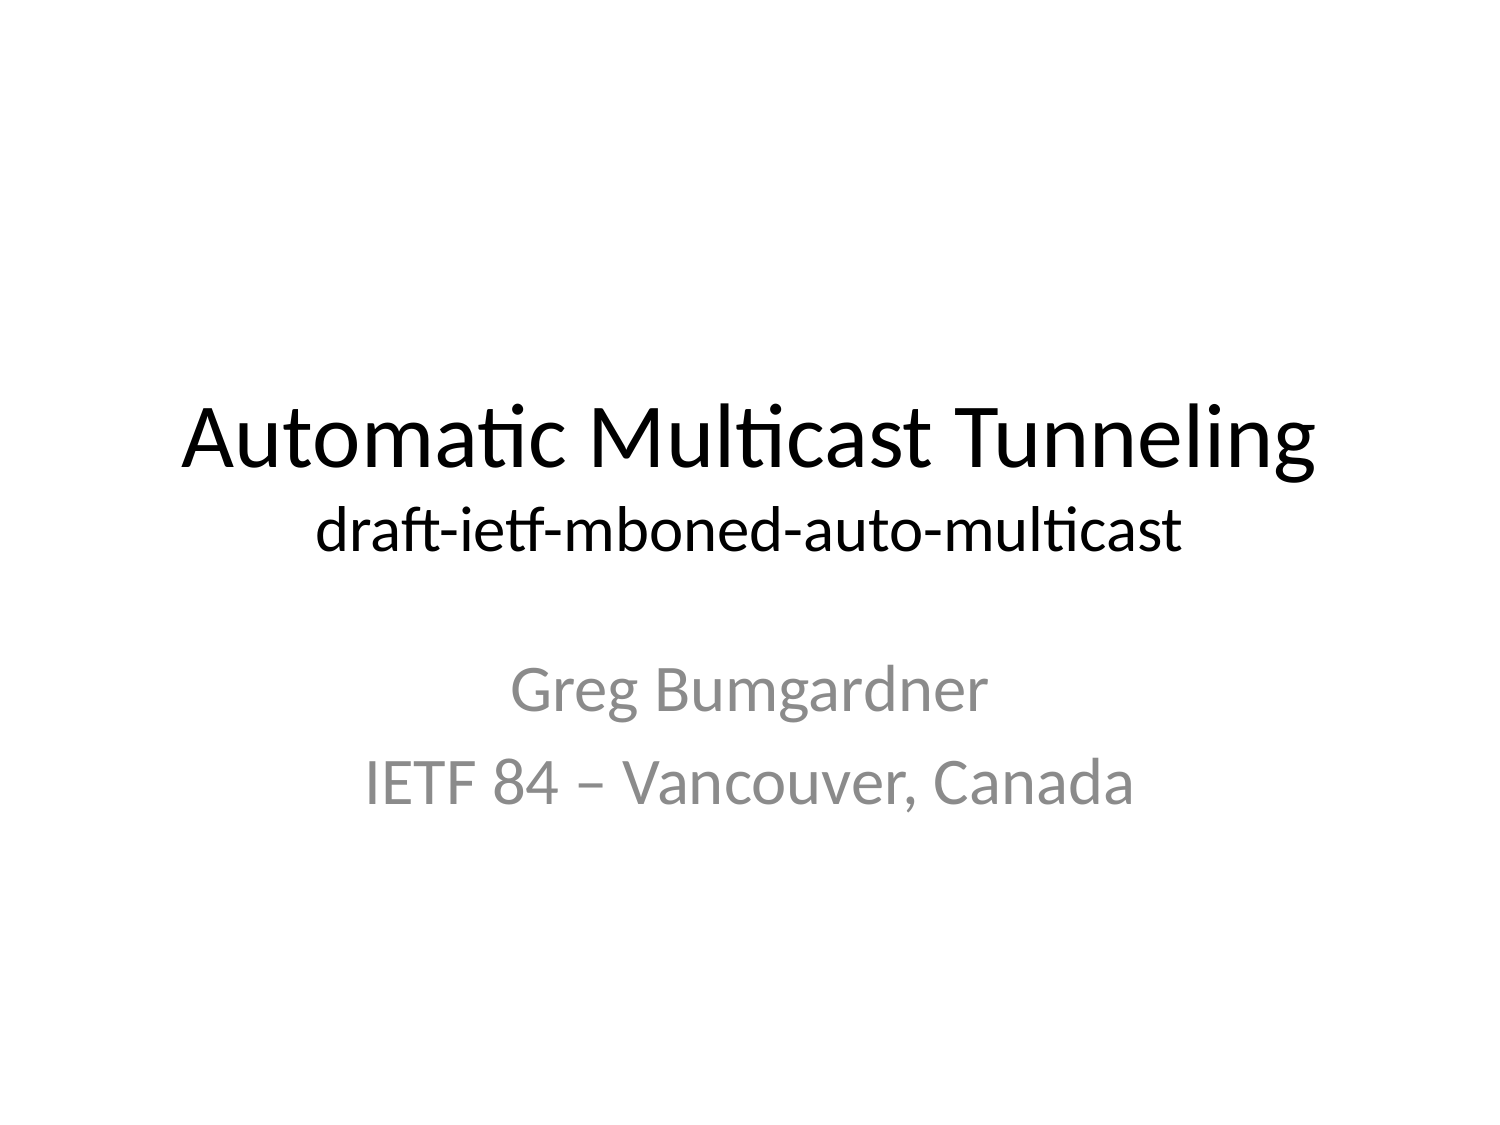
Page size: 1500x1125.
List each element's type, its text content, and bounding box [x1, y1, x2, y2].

subtitle Greg Bumgardner IETF 84 – Vancouver, Canada [225, 637, 1275, 925]
title Automatic Multicast Tunneling draft-ietf-mboned-auto-multicast [112, 349, 1388, 591]
